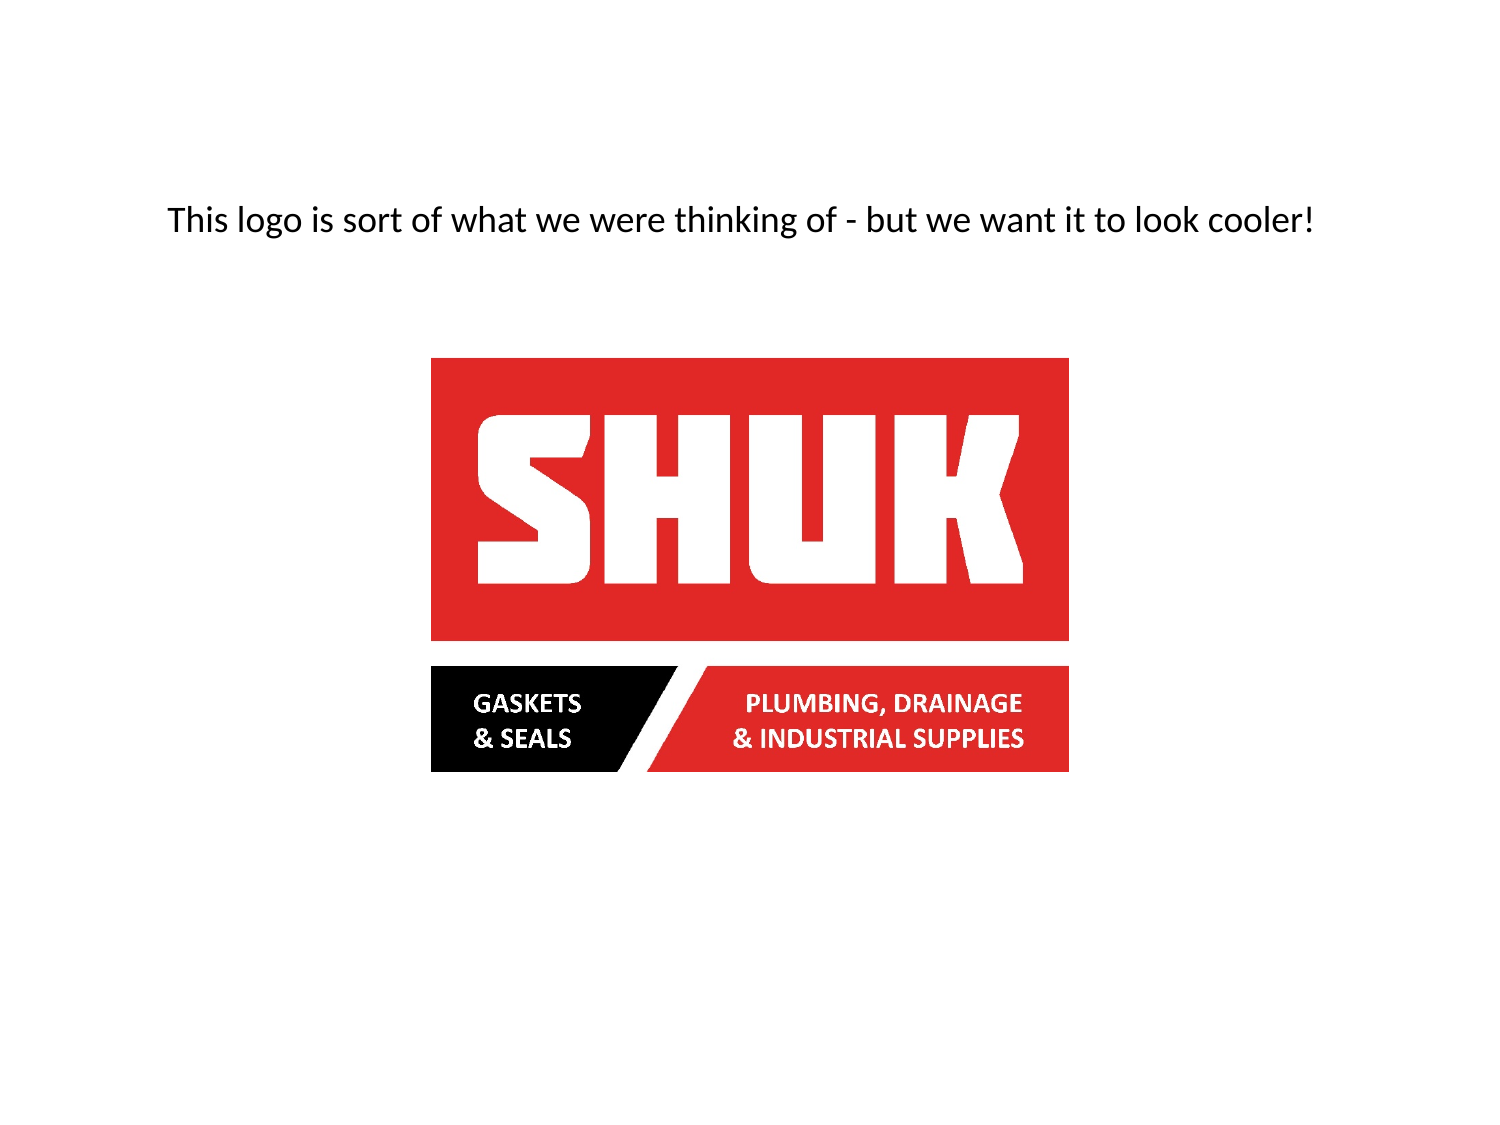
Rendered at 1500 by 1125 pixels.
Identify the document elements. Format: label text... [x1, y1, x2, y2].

picture [431, 352, 1069, 772]
text_box This logo is sort of what we were thinking of - but we want it to look cooler! [152, 187, 1391, 248]
